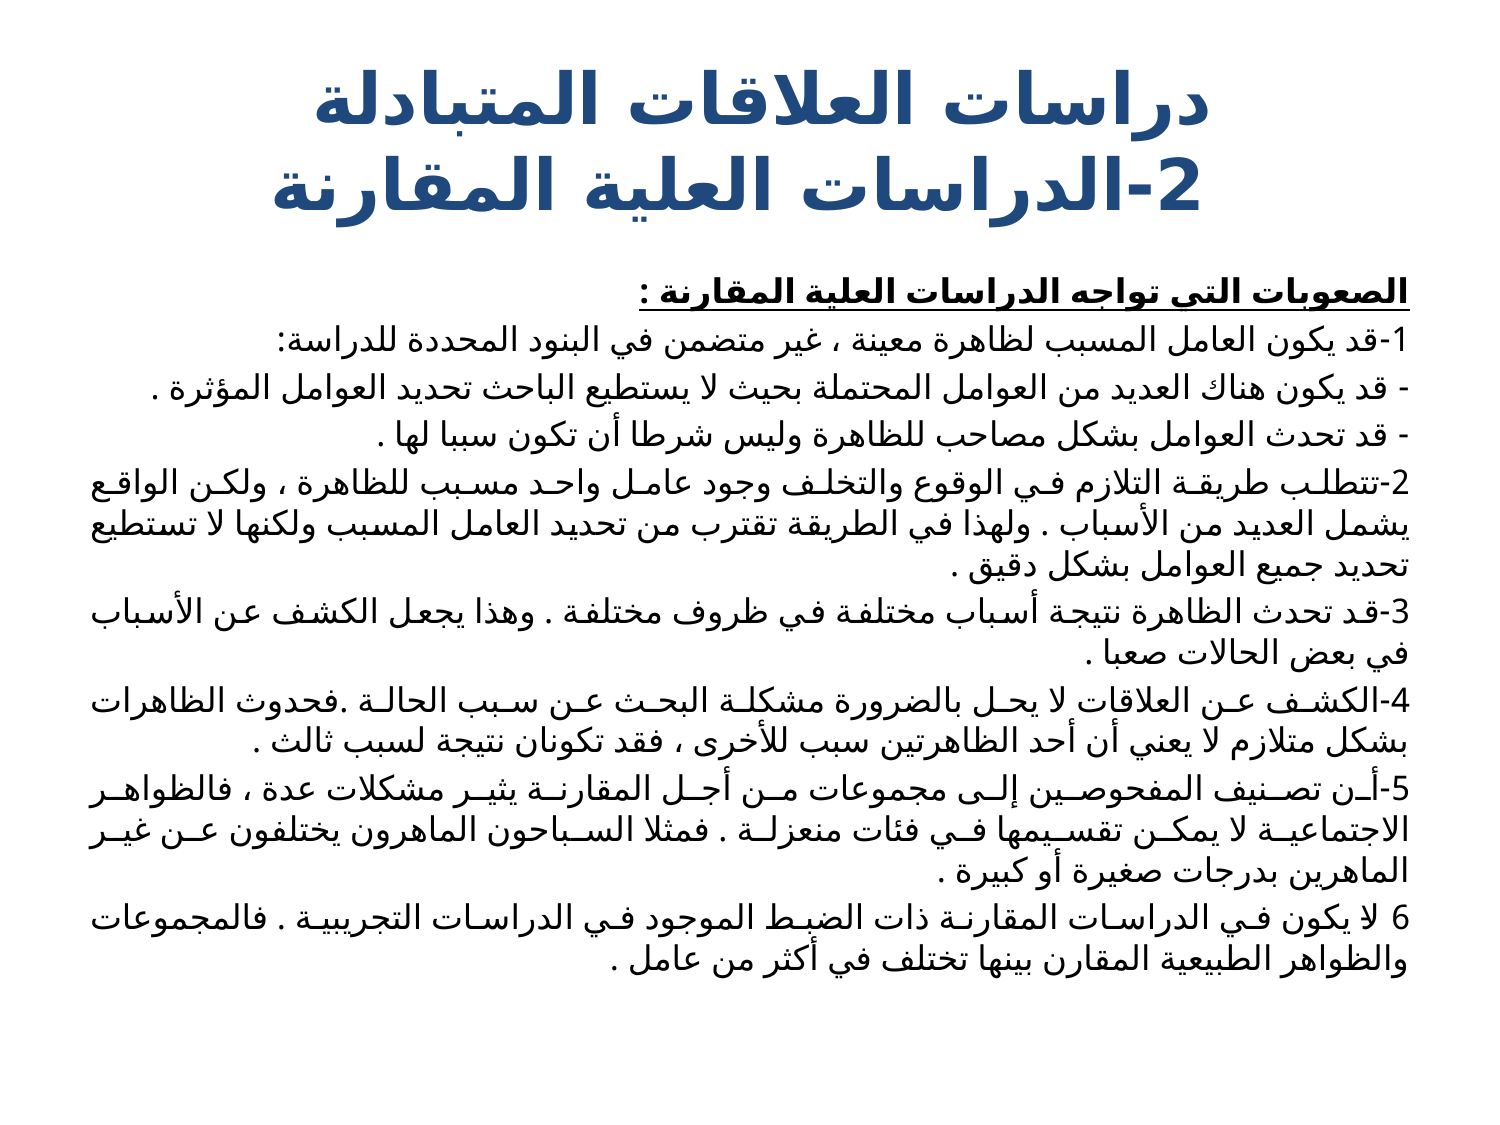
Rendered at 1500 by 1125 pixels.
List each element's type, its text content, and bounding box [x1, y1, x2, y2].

list الصعوبات التي تواجه الدراسات العلية المقارنة : 1-قد يكون العامل المسبب لظاهرة معينة ، غير متضمن في البنود المحددة للدراسة: - قد يكون هناك العديد من العوامل المحتملة بحيث لا يستطيع الباحث تحديد العوامل المؤثرة . - قد تحدث العوامل بشكل مصاحب للظاهرة وليس شرطا أن تكون سببا لها . 2-تتطلب طريقة التلازم في الوقوع والتخلف وجود عامل واحد مسبب للظاهرة ، ولكن الواقع يشمل العديد من الأسباب . ولهذا في الطريقة تقترب من تحديد العامل المسبب ولكنها لا تستطيع تحديد جميع العوامل بشكل دقيق . 3-قد تحدث الظاهرة نتيجة أسباب مختلفة في ظروف مختلفة . وهذا يجعل الكشف عن الأسباب في بعض الحالات صعبا . 4-الكشف عن العلاقات لا يحل بالضرورة مشكلة البحث عن سبب الحالة .فحدوث الظاهرات بشكل متلازم لا يعني أن أحد الظاهرتين سبب للأخرى ، فقد تكونان نتيجة لسبب ثالث . 5-أن تصنيف المفحوصين إلى مجموعات من أجل المقارنة يثير مشكلات عدة ، فالظواهر الاجتماعية لا يمكن تقسيمها في فئات منعزلة . فمثلا السباحون الماهرون يختلفون عن غير الماهرين بدرجات صغيرة أو كبيرة . 6-لا يكون في الدراسات المقارنة ذات الضبط الموجود في الدراسات التجريبية . فالمجموعات والظواهر الطبيعية المقارن بينها تختلف في أكثر من عامل . [75, 262, 1425, 1005]
title دراسات العلاقات المتبادلة 2-الدراسات العلية المقارنة [75, 45, 1425, 233]
